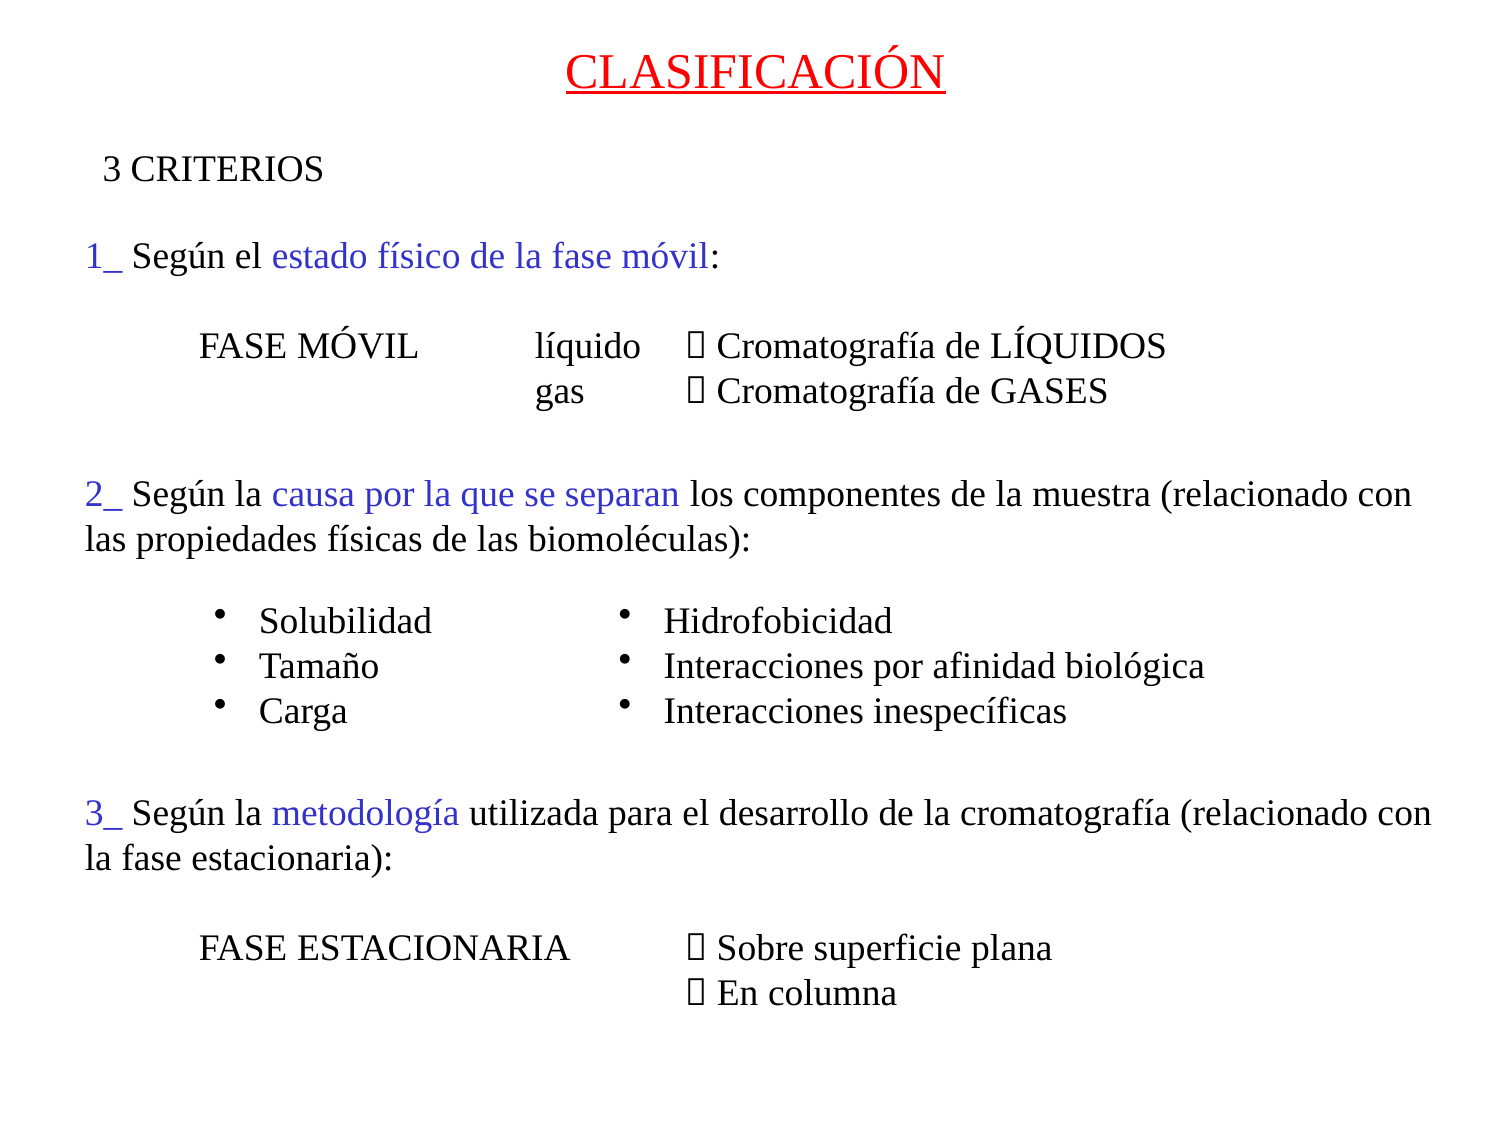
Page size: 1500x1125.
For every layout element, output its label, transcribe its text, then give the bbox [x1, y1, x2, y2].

text_box 3 CRITERIOS [87, 136, 340, 197]
text_box 3_ Según la metodología utilizada para el desarrollo de la cromatografía (relacionado con la fase estacionaria): FASE ESTACIONARIA  Sobre superficie plana  En columna [70, 780, 1462, 1066]
text_box 1_ Según el estado físico de la fase móvil: FASE MÓVIL líquido  Cromatografía de LÍQUIDOS gas  Cromatografía de GASES [70, 224, 1462, 419]
text_box CLASIFICACIÓN [64, 30, 1447, 106]
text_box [69, 460, 1462, 740]
